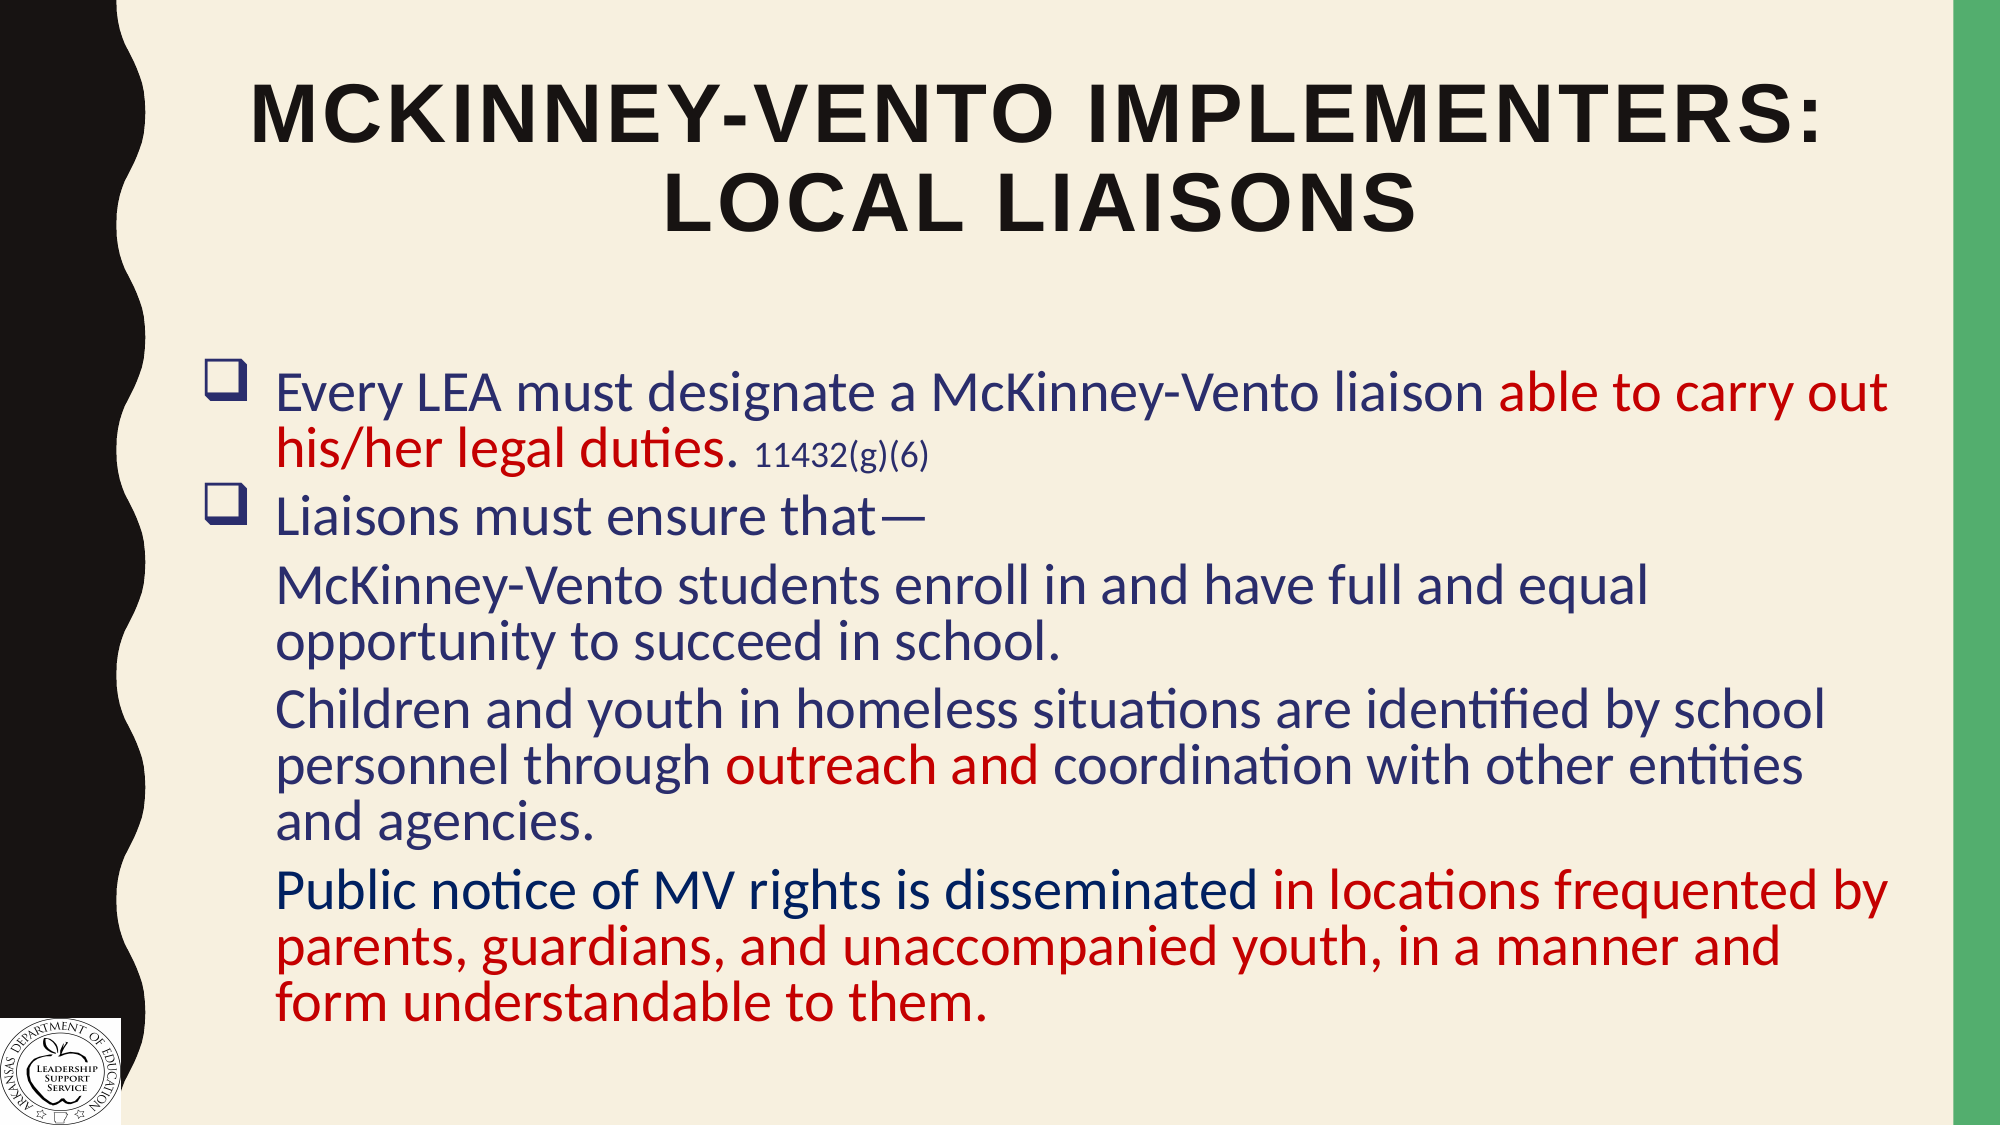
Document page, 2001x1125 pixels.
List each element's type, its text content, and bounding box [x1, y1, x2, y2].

picture [0, 1018, 121, 1125]
text_box Every LEA must designate a McKinney-Vento liaison able to carry out his/her legal duties. 11432(g)(6) Liaisons must ensure that— McKinney-Vento students enroll in and have full and equal opportunity to succeed in school. Children and youth in homeless situations are identified by school personnel through outreach and coordination with other entities and agencies. Public notice of MV rights is disseminated in locations frequented by parents, guardians, and unaccompanied youth, in a manner and form understandable to them. [185, 107, 1914, 1040]
title McKinney-Vento Implementers: Local Liaisons [205, 62, 1875, 107]
